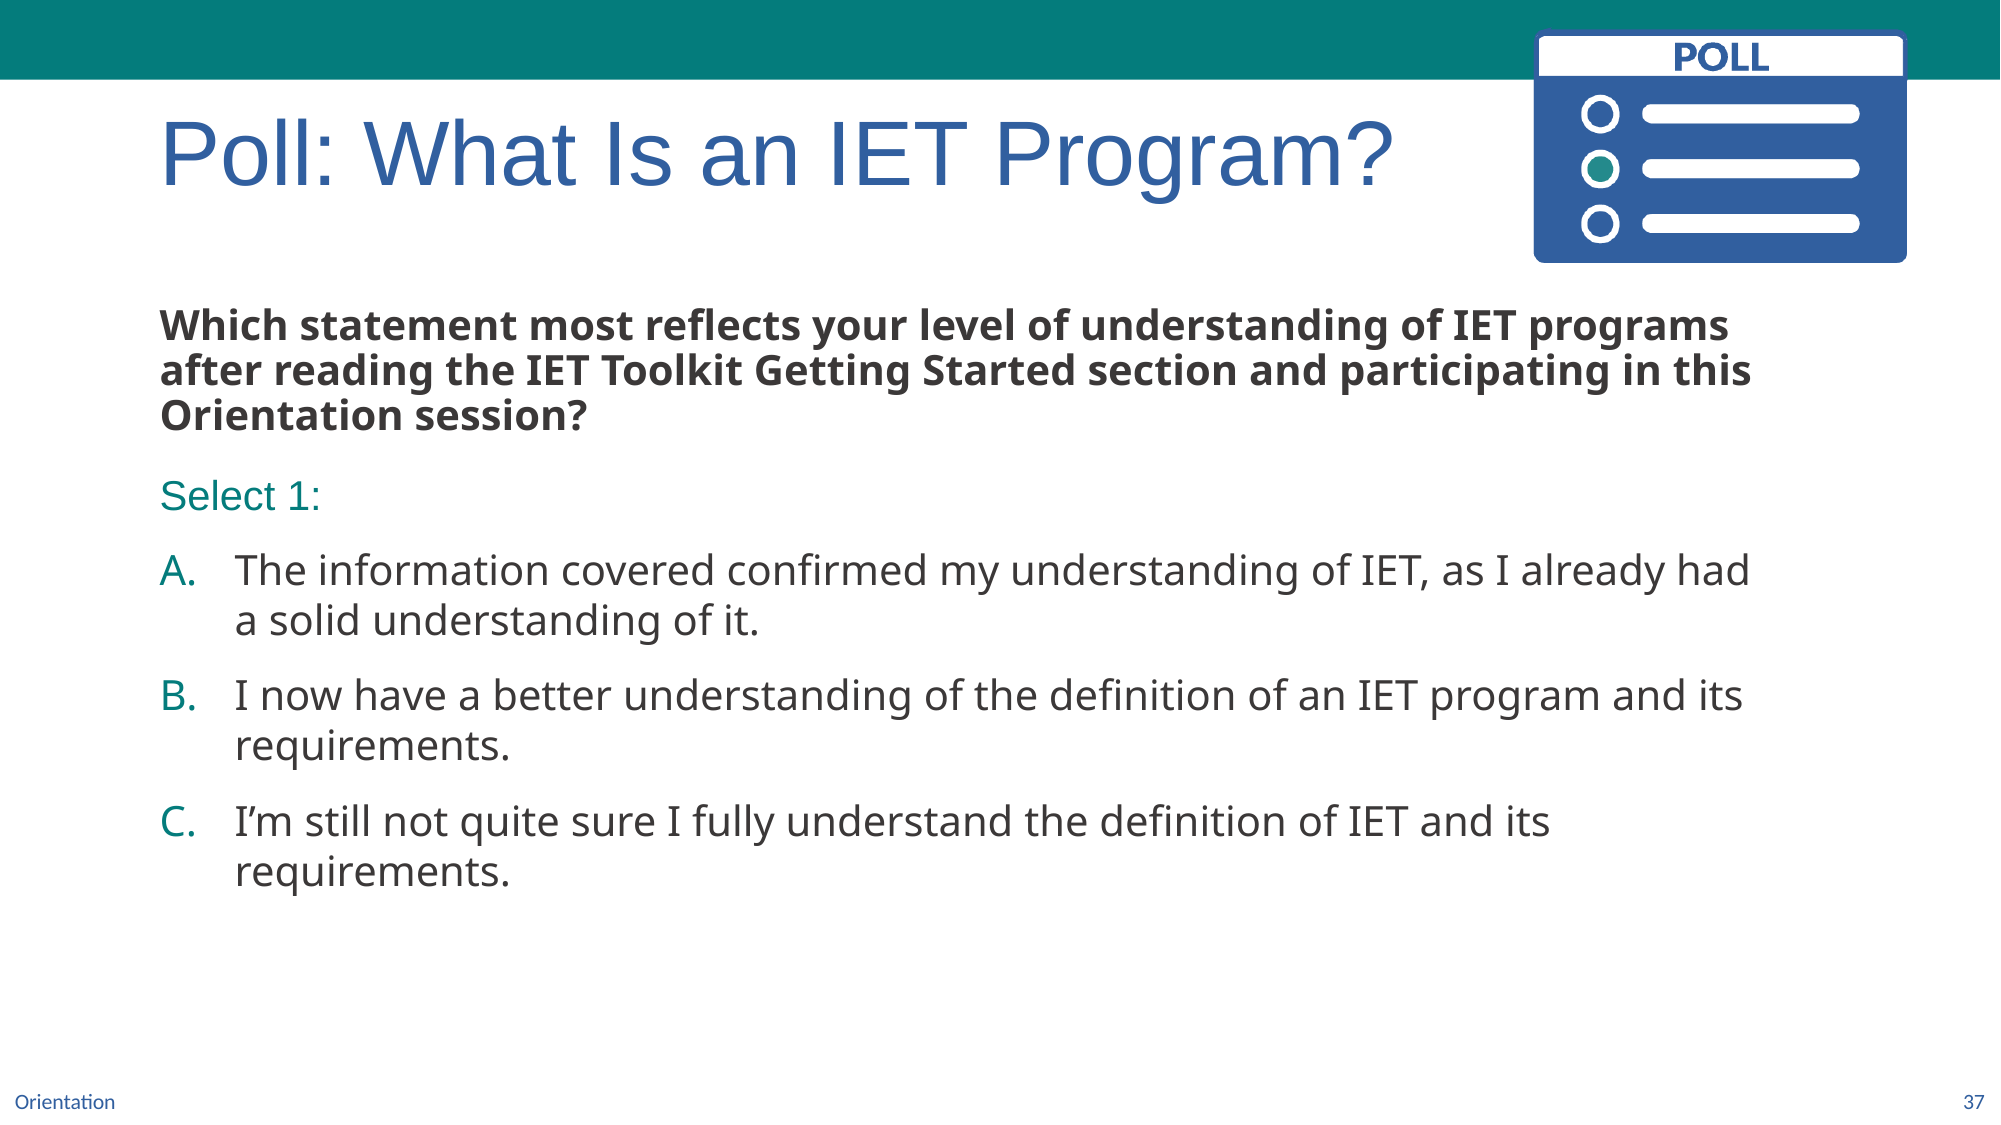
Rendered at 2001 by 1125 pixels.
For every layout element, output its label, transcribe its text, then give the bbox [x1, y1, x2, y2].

picture [1533, 32, 1907, 263]
list Select 1: The information covered confirmed my understanding of IET, as I already had a solid understanding of it. I now have a better understanding of the definition of an IET program and its requirements. I’m still not quite sure I fully understand the definition of IET and its requirements. [144, 461, 1768, 1026]
slide_number 37 [1550, 1074, 2000, 1122]
list Which statement most reflects your level of understanding of IET programs after reading the IET Toolkit Getting Started section and participating in this Orientation session? [144, 296, 1798, 375]
footer Orientation [0, 1074, 675, 1122]
title Poll: What Is an IET Program? [144, 99, 1870, 260]
